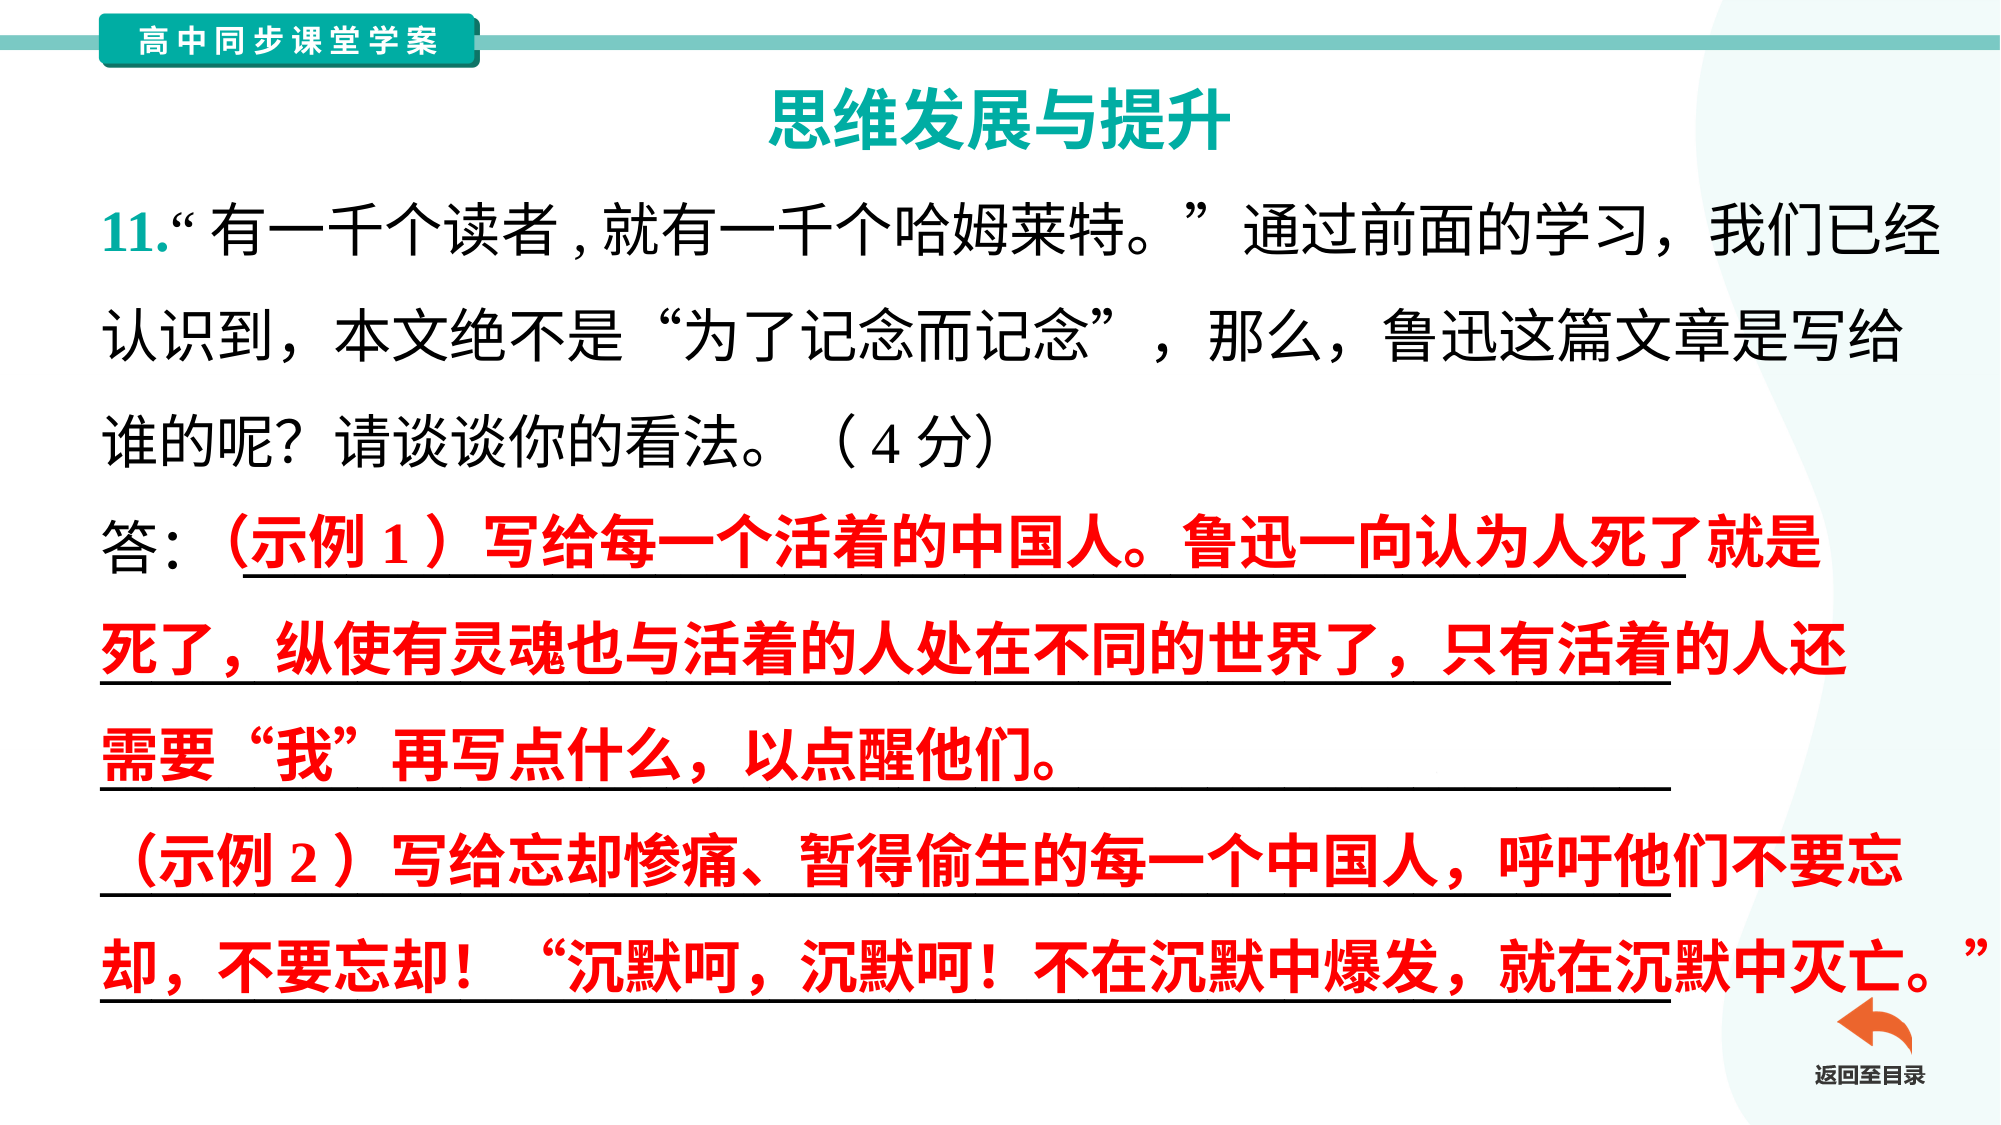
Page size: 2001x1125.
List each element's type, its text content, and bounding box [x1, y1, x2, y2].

text_box （示例1）写给每一个活着的中国人。鲁迅一向认为人死了就是 死了，纵使有灵魂也与活着的人处在不同的世界了，只有活着的人还 需要“我”再写点什么，以点醒他们。 （示例2）写给忘却惨痛、暂得偷生的每一个中国人，呼吁他们不要忘 却，不要忘却！“沉默呵，沉默呵！不在沉默中爆发，就在沉默中灭亡。” [100, 469, 1899, 1001]
picture [0, 0, 2000, 1125]
text_box 11.“有一千个读者,就有一千个哈姆莱特。”通过前面的学习，我们已经 认识到，本文绝不是“为了记念而记念”，那么，鲁迅这篇文章是写给 谁的呢？请谈谈你的看法。（4分） 答： ________________________________________________________ _____________________________________________________________ _____________________________________________________________ _____________________________________________________________ _____________________________________________________________ [100, 156, 1899, 469]
text_box 11.“有一千个读者,就有一千个哈姆莱特。”通过前面的学习，我们已经 认识到，本文绝不是“为了记念而记念”，那么，鲁迅这篇文章是写给 谁的呢？请谈谈你的看法。（4分） 答： ________________________________________________________ _____________________________________________________________ _____________________________________________________________ _____________________________________________________________ _____________________________________________________________ [100, 1001, 1899, 1007]
text_box 思维发展与提升 [100, 76, 1899, 156]
